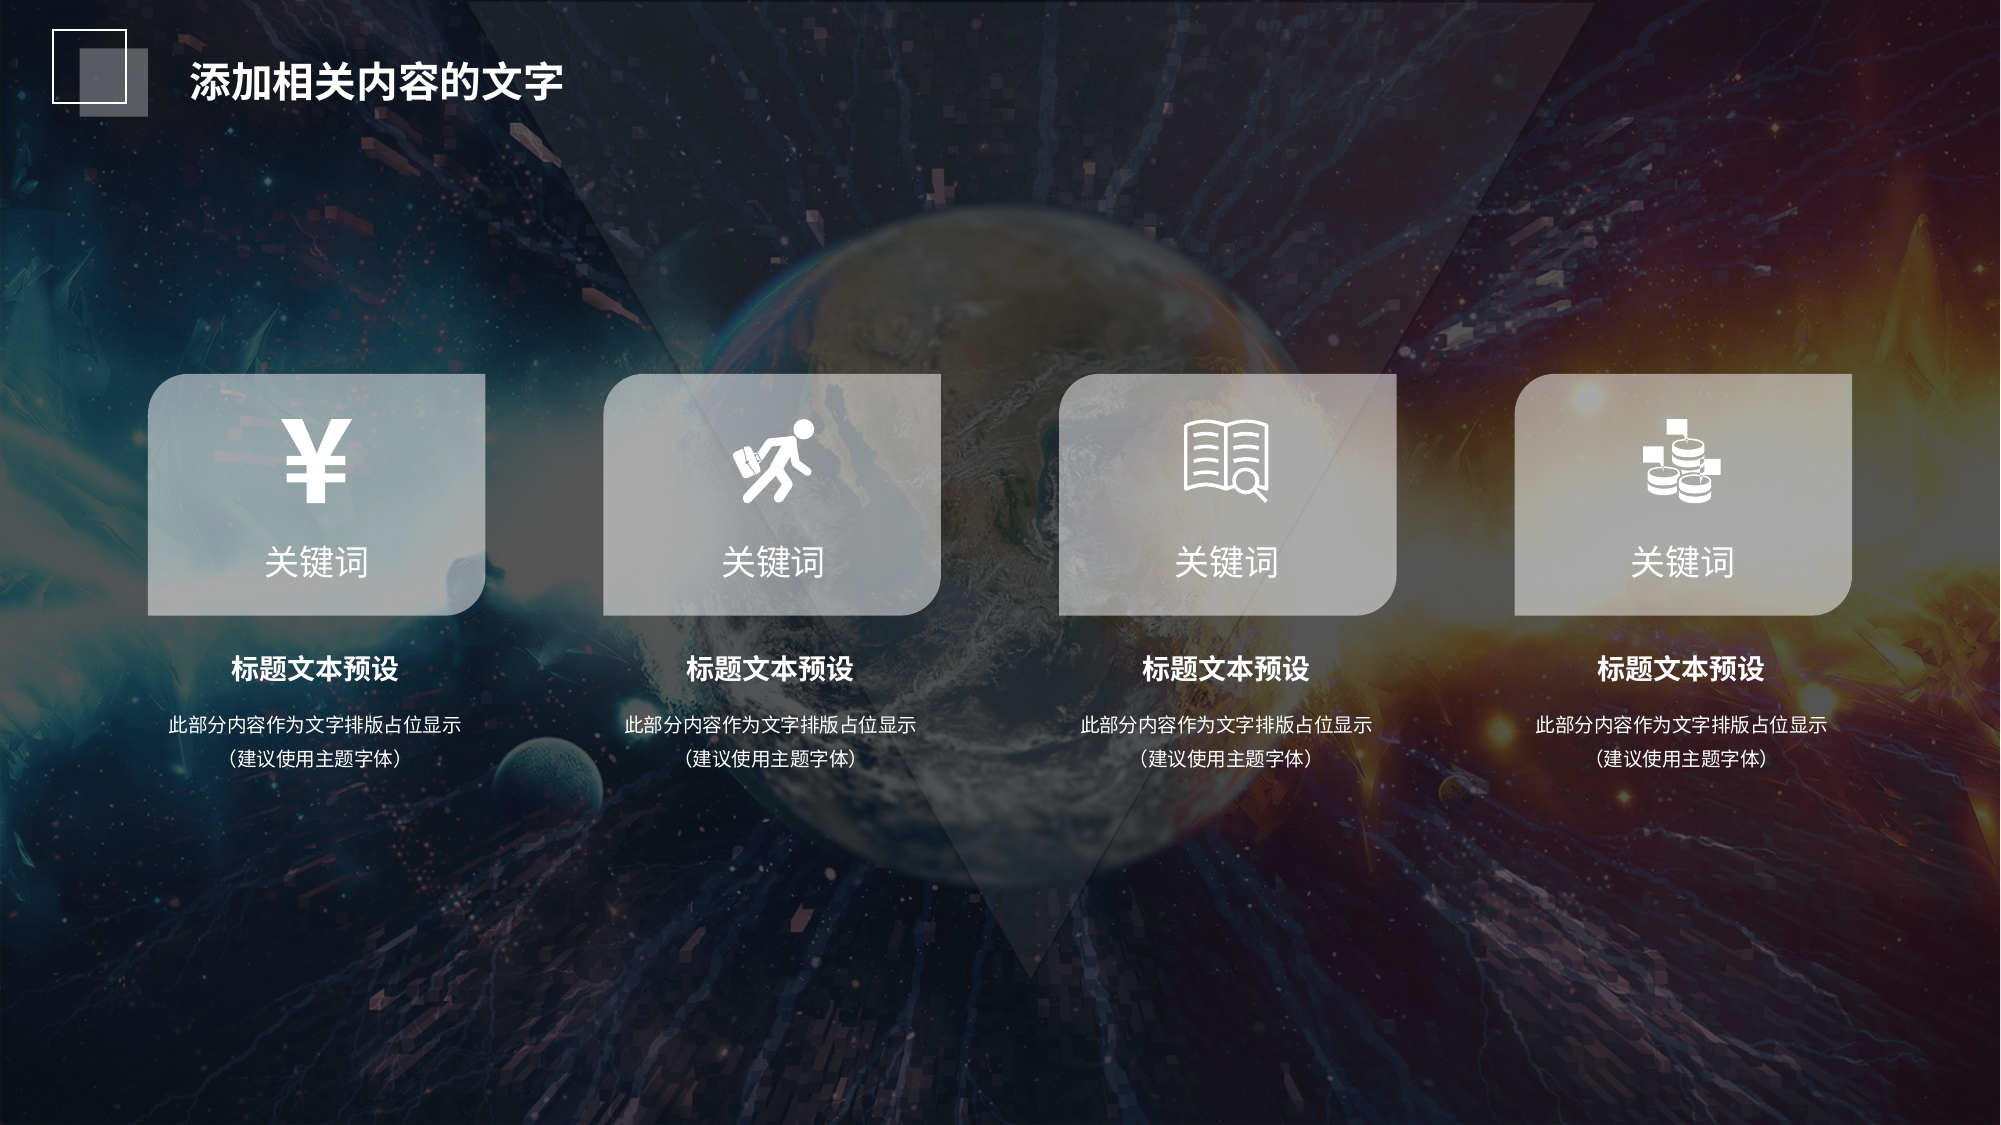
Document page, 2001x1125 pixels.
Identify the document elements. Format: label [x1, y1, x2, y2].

text_box [603, 373, 941, 780]
text_box [1059, 373, 1397, 780]
text_box [1514, 373, 1853, 780]
text_box [147, 373, 486, 780]
